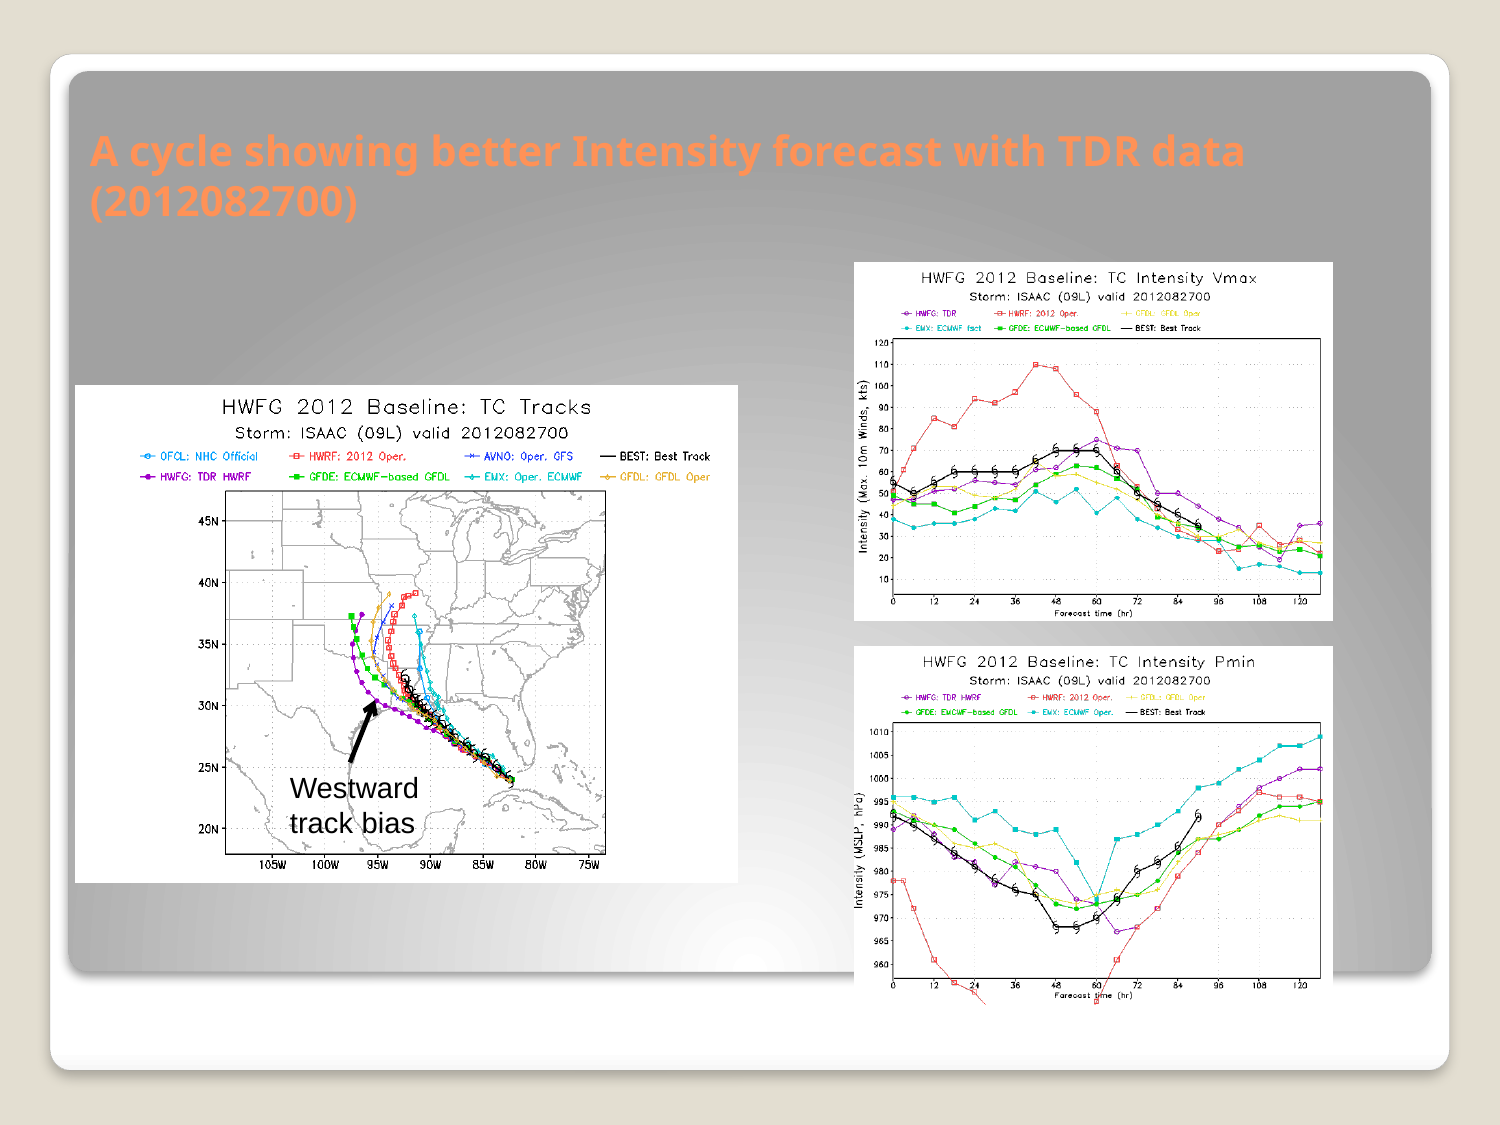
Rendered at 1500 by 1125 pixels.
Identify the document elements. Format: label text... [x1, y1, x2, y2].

title A cycle showing better Intensity forecast with TDR data (2012082700) [75, 45, 1425, 233]
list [854, 645, 1334, 1006]
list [854, 262, 1333, 622]
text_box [349, 699, 376, 763]
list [74, 384, 738, 883]
